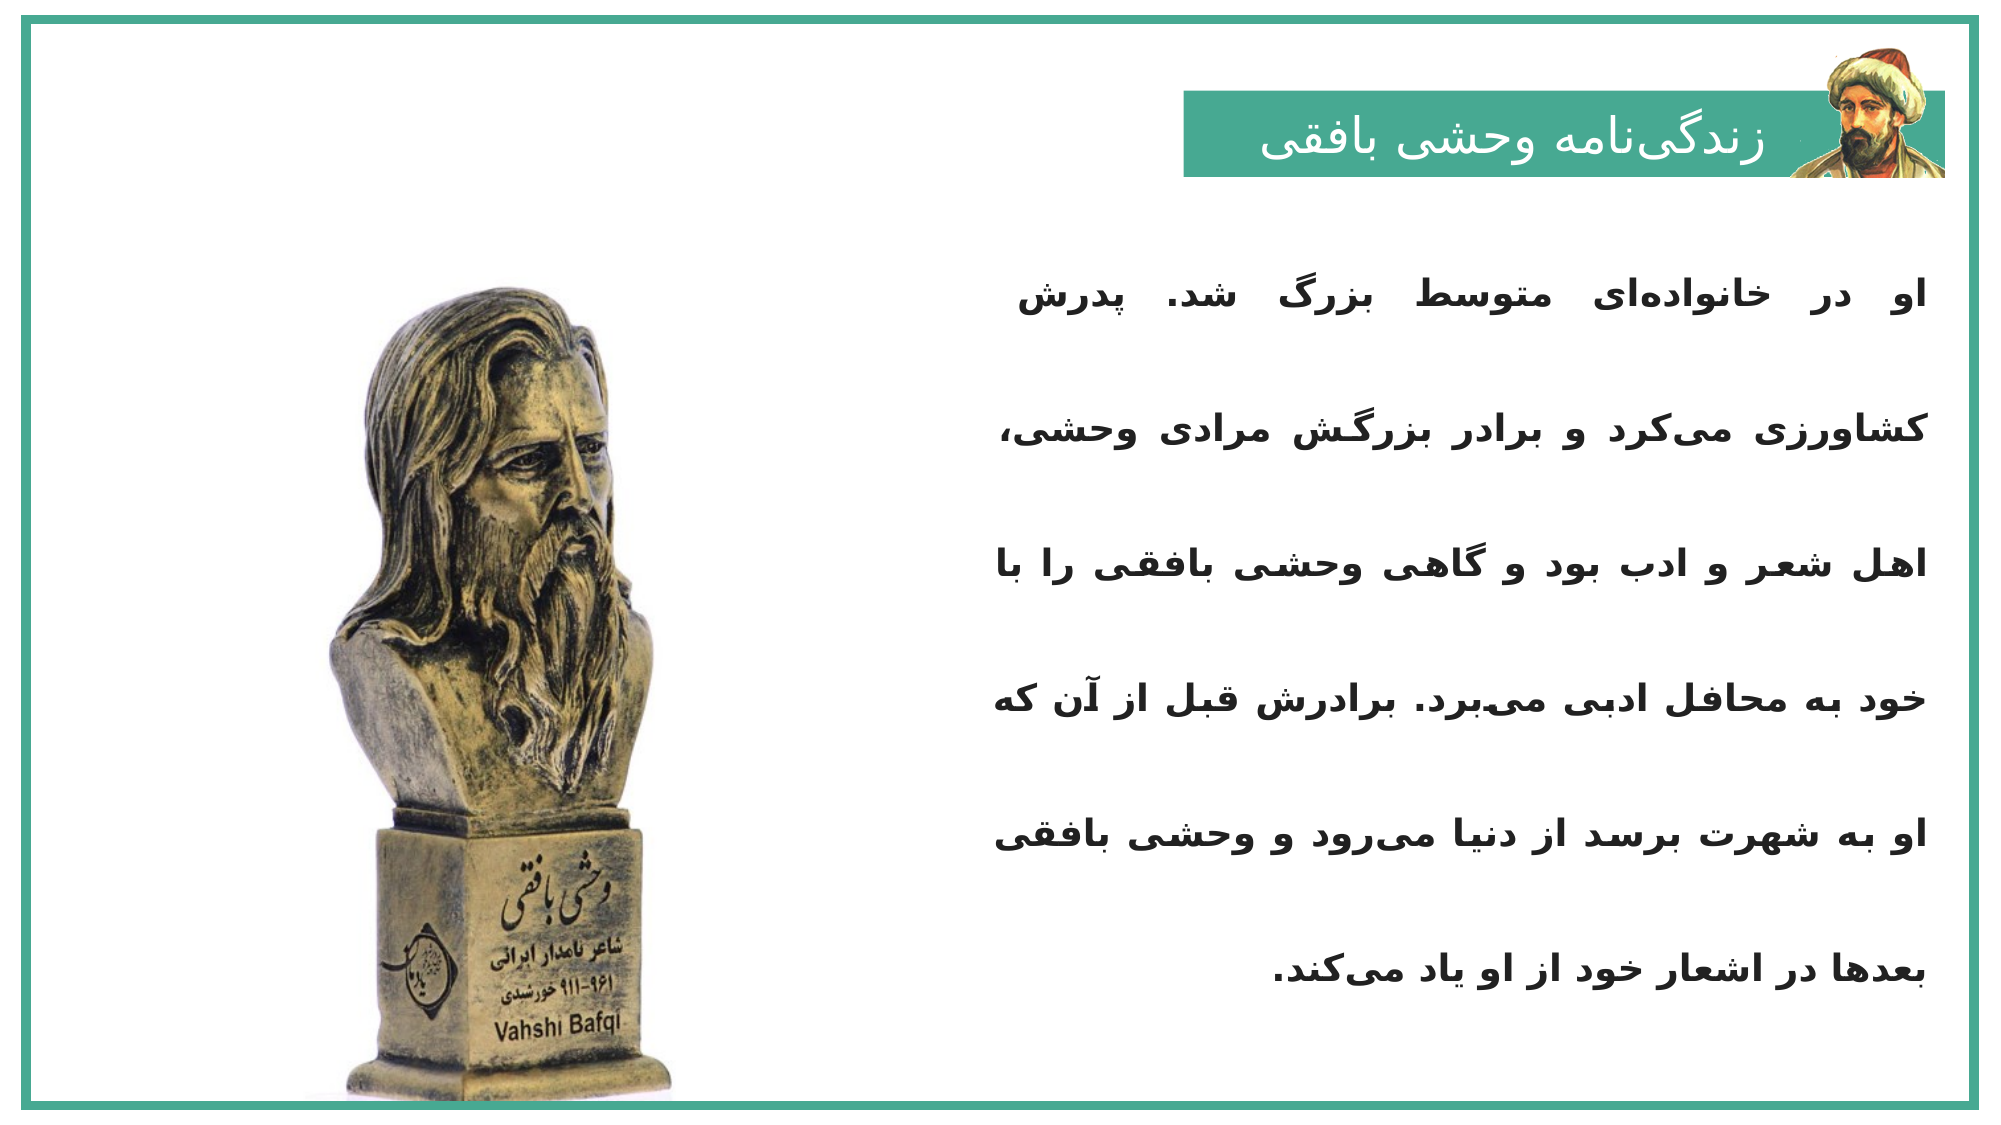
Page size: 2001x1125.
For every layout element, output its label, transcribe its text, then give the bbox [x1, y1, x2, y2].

text_box زندگی‌نامه وحشی بافقی [1180, 96, 1847, 171]
picture [1784, 7, 1945, 178]
picture [41, 235, 967, 1101]
text_box او در خانواده‌ای متوسط بزرگ شد. پدرش کشاورزی می‌کرد و برادر بزرگش مرادی وحشی، اهل شعر و ادب بود و گاهی وحشی بافقی را با خود به محافل ادبی می‌برد. برادرش قبل از آن که او به شهرت برسد از دنیا می‌رود و وحشی بافقی بعدها در اشعار خود از او یاد می‌کند. [976, 171, 1943, 997]
